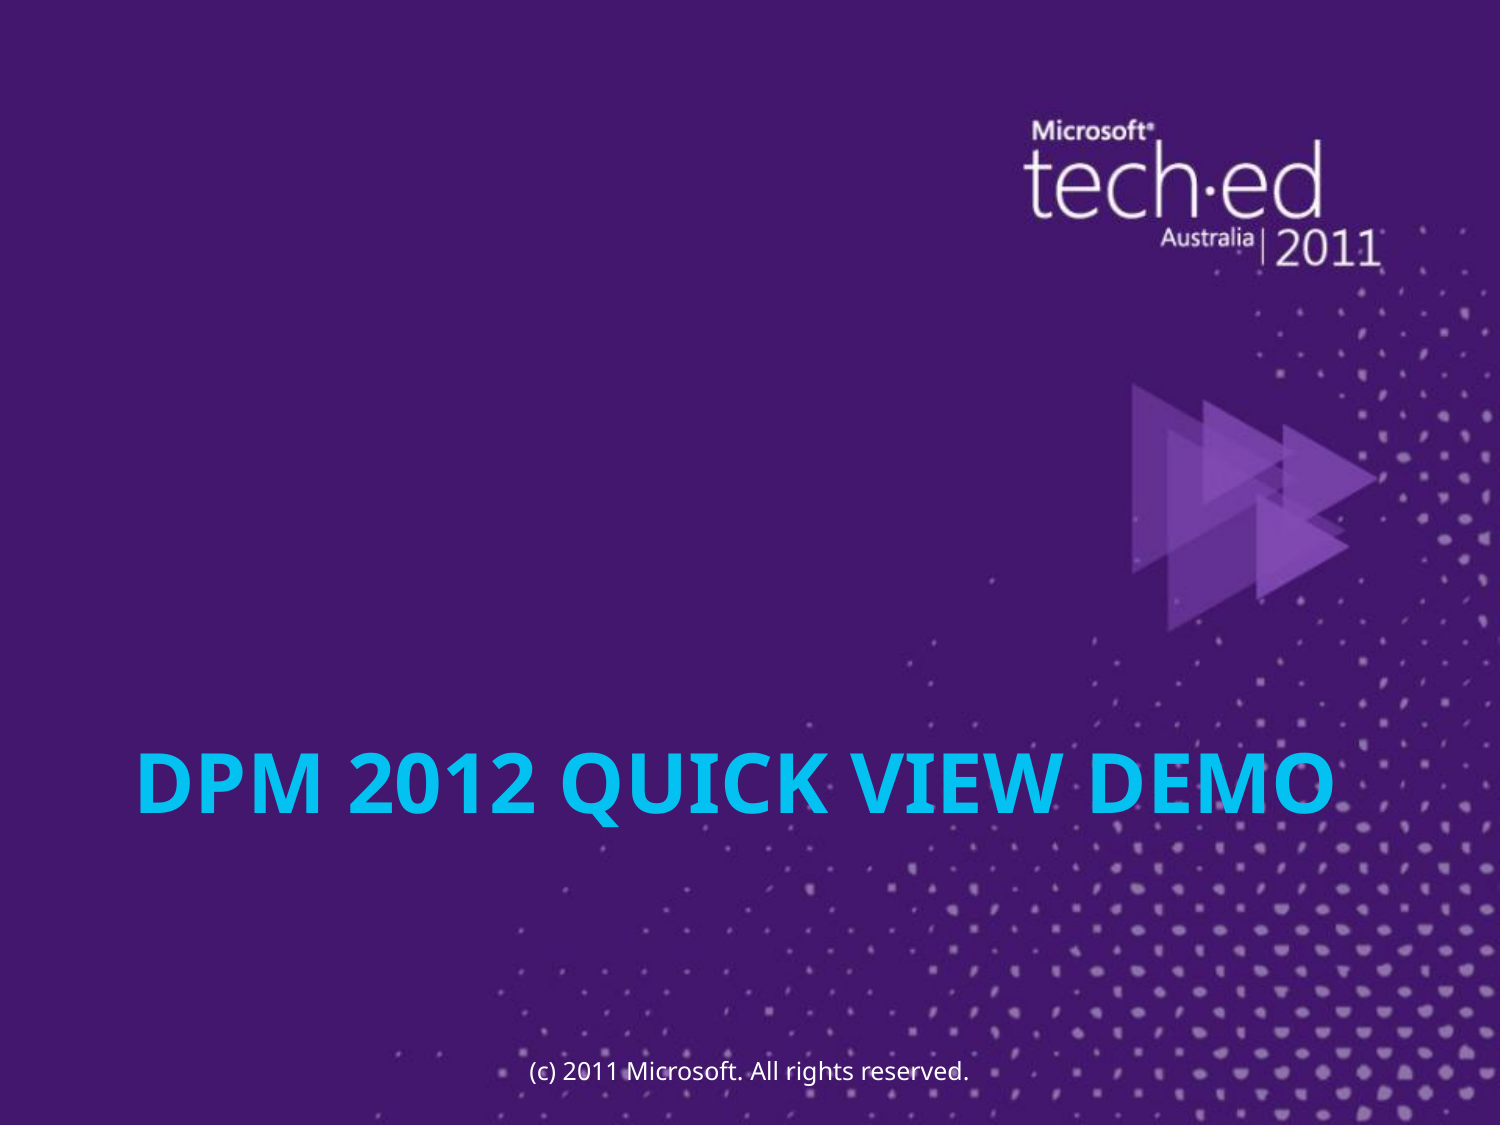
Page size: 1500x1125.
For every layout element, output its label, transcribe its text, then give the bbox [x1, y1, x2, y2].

picture [0, 0, 1500, 1125]
title DPM 2012 Quick View Demo [118, 722, 1394, 947]
footer (c) 2011 Microsoft. All rights reserved. [512, 1042, 988, 1103]
